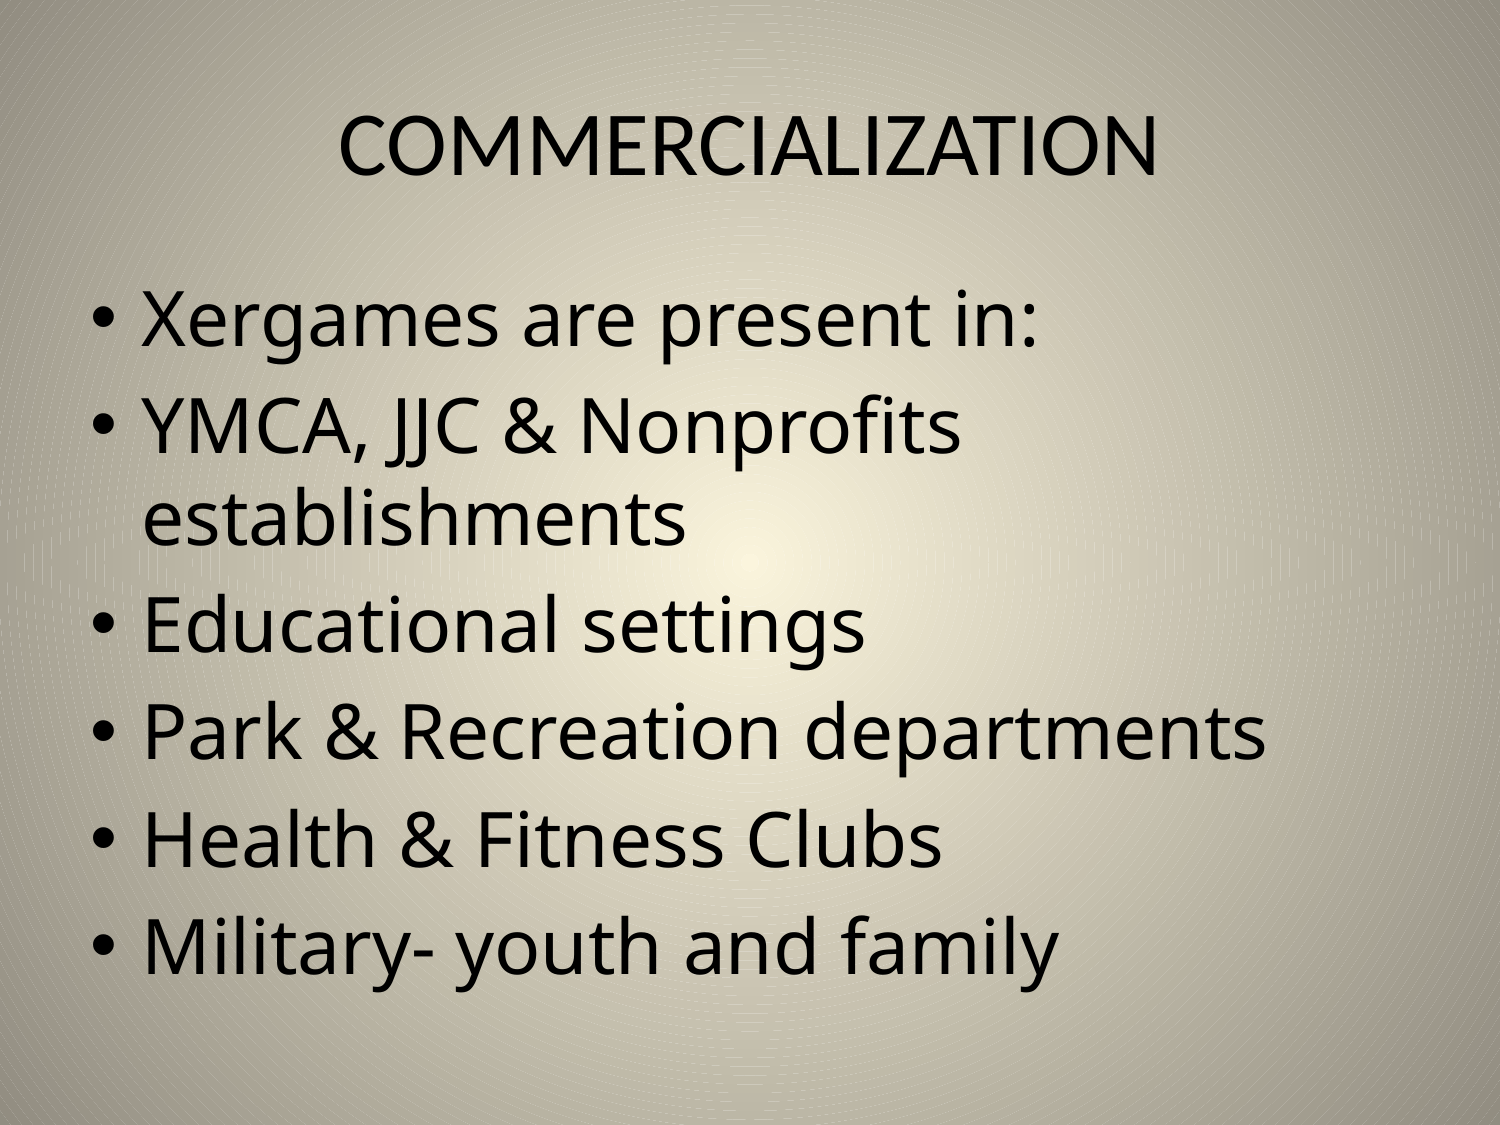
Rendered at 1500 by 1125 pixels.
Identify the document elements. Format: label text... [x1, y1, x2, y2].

title COMMERCIALIZATION [75, 45, 1425, 233]
list Xergames are present in: YMCA, JJC & Nonprofits establishments Educational settings Park & Recreation departments Health & Fitness Clubs Military- youth and family [75, 262, 1425, 1005]
